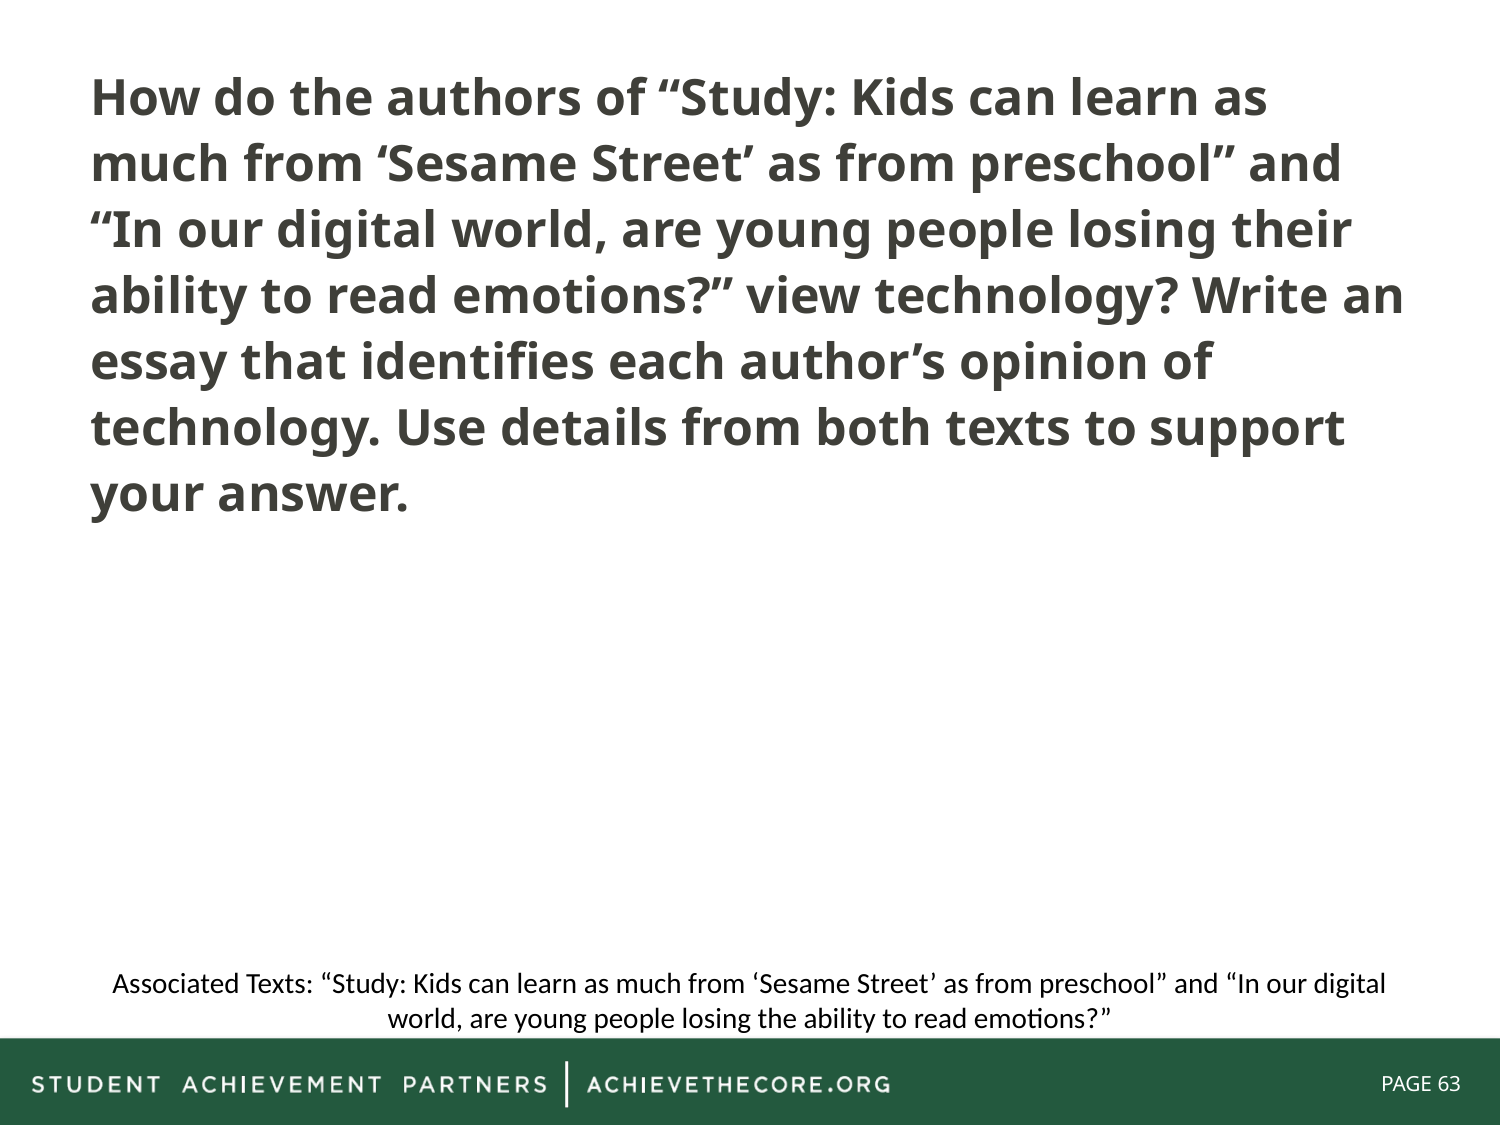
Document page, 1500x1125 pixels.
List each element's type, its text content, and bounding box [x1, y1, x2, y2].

text_box Associated Texts: “Study: Kids can learn as much from ‘Sesame Street’ as from preschool” and “In our digital world, are young people losing the ability to read emotions?” [74, 957, 1425, 1043]
list How do the authors of “Study: Kids can learn as much from ‘Sesame Street’ as from preschool” and “In our digital world, are young people losing their ability to read emotions?” view technology? Write an essay that identifies each author’s opinion of technology. Use details from both texts to support your answer. [75, 52, 1425, 819]
